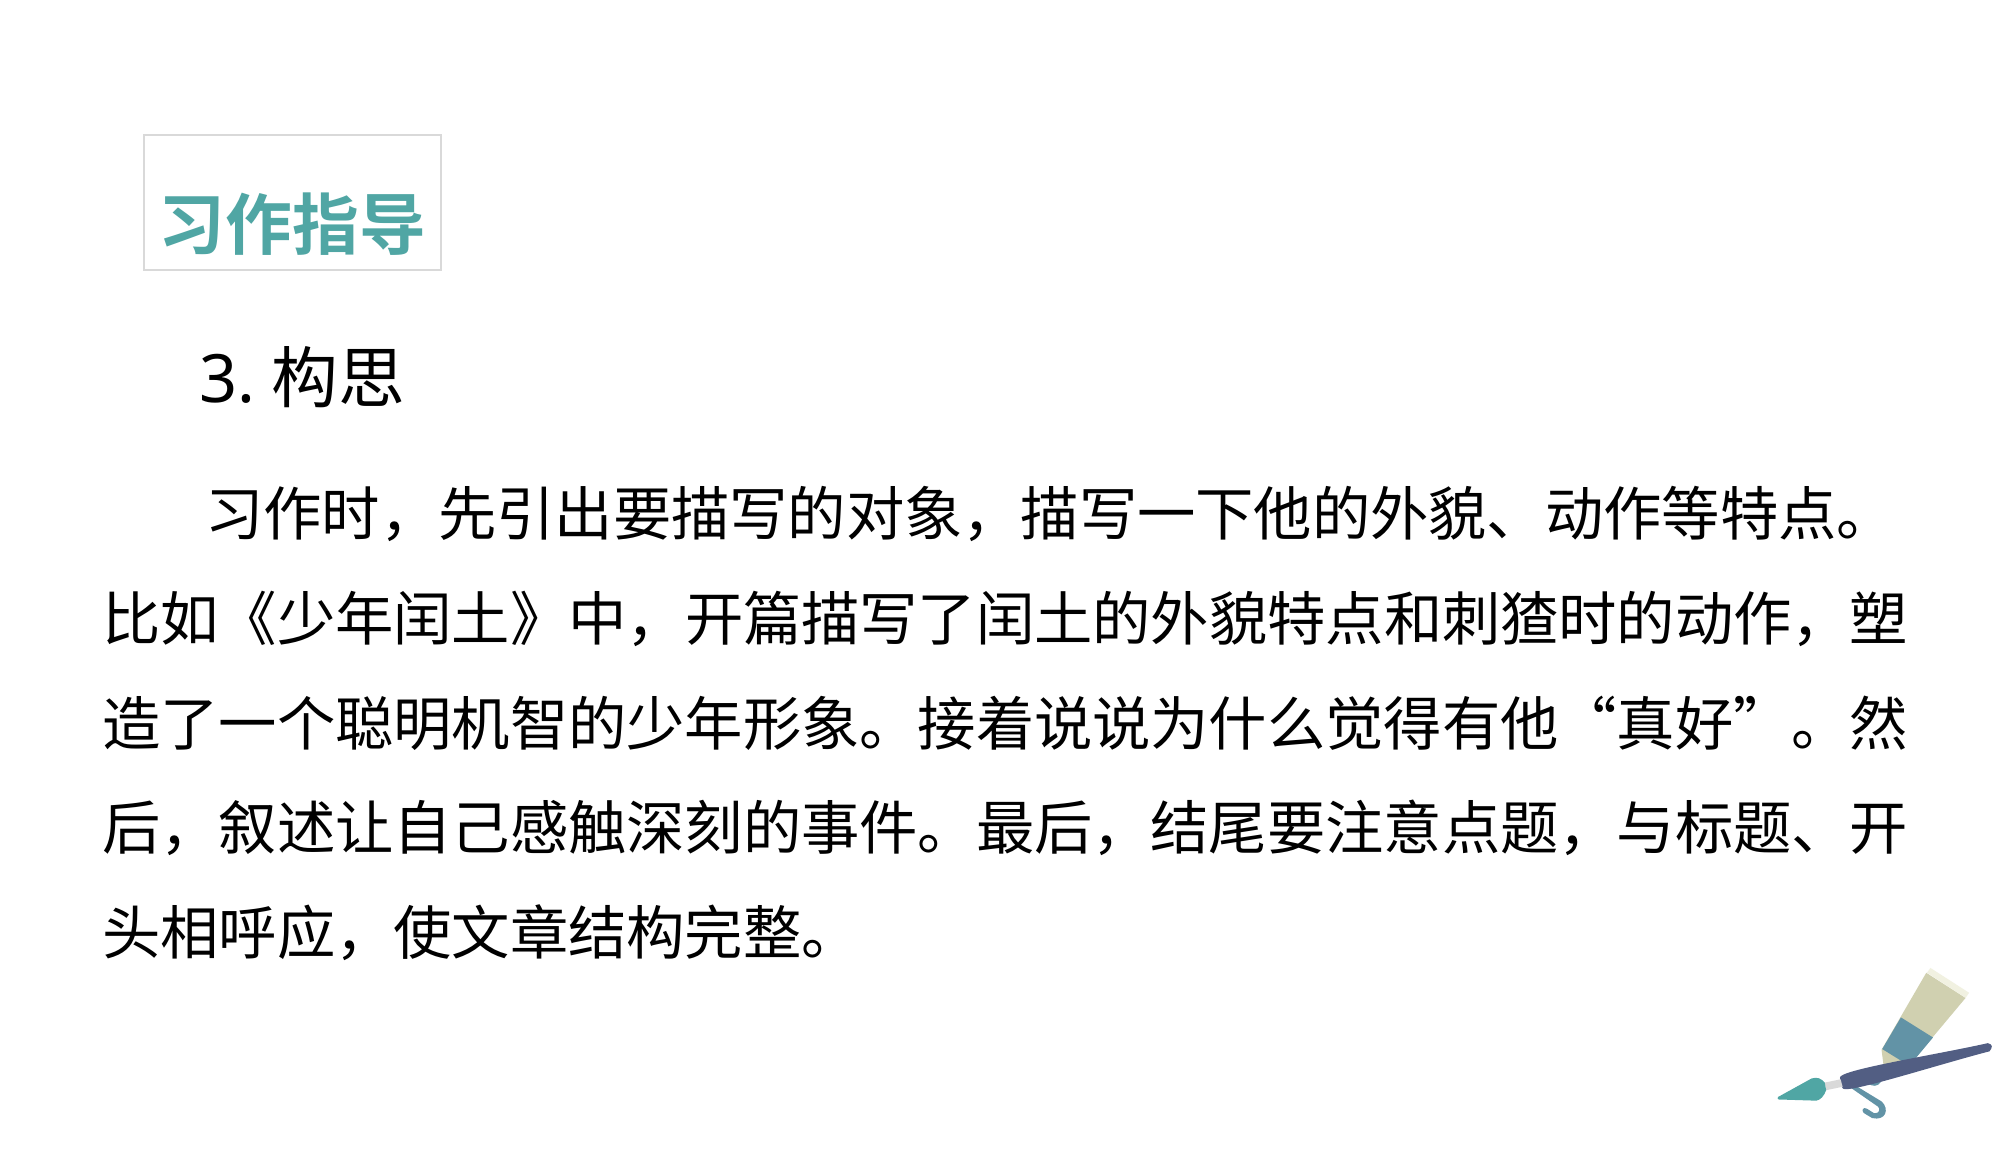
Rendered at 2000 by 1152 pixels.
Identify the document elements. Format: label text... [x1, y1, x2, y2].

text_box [1811, 970, 1974, 1152]
text_box 习作时，先引出要描写的对象，描写一下他的外貌、动作等特点。比如《少年闰土》中，开篇描写了闰土的外貌特点和刺猹时的动作，塑造了一个聪明机智的少年形象。接着说说为什么觉得有他“真好”。然后，叙述让自己感触深刻的事件。最后，结尾要注意点题，与标题、开头相呼应，使文章结构完整。 [87, 434, 1938, 975]
text_box 习作指导 [143, 134, 442, 271]
text_box 3.构思 [184, 288, 420, 424]
